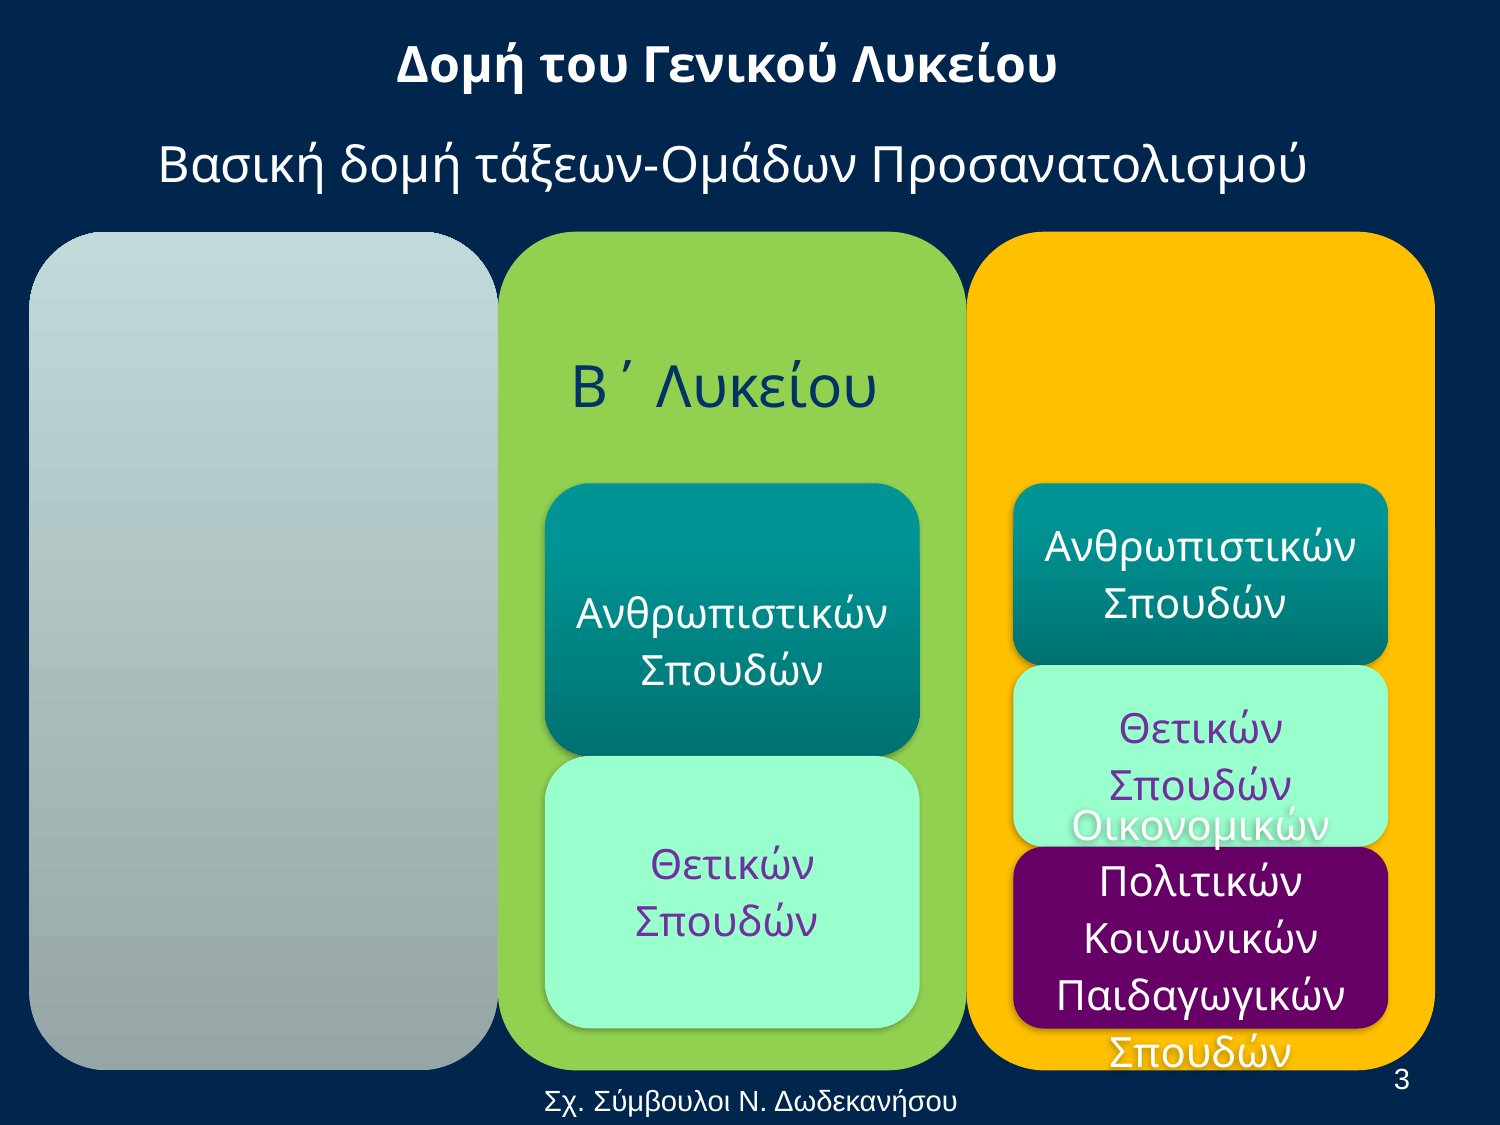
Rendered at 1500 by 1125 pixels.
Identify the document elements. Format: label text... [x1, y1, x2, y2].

footer Σχ. Σύμβουλοι Ν. Δωδεκανήσου [513, 1079, 989, 1125]
list Βασική δομή τάξεων-Ομάδων Προσανατολισμού [40, 125, 1426, 230]
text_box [29, 231, 1436, 1071]
title Δομή του Γενικού Λυκείου [52, 0, 1404, 125]
slide_number 3 [1074, 1079, 1426, 1103]
